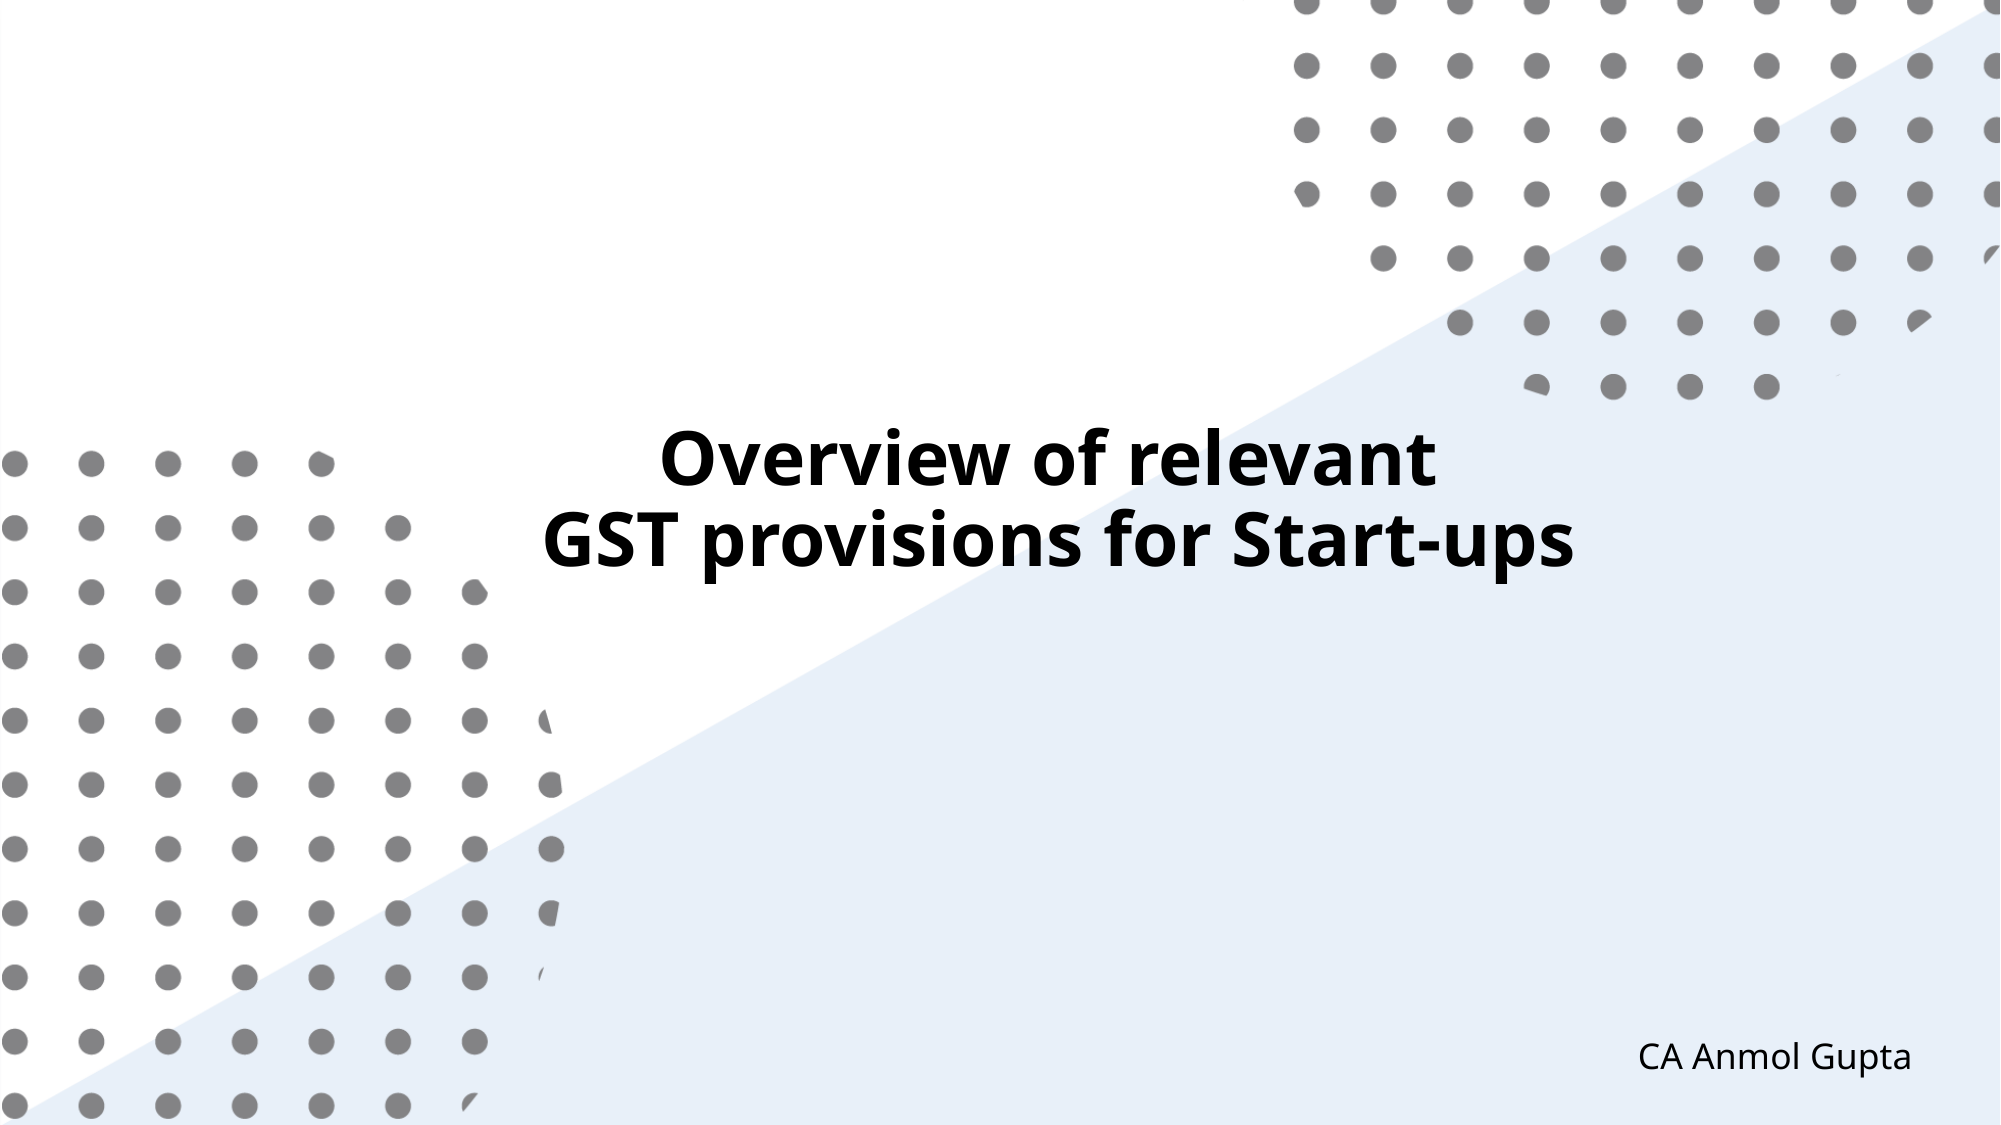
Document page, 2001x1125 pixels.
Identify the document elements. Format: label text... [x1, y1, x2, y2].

text_box CA Anmol Gupta [1623, 1026, 1953, 1084]
picture [0, 0, 2000, 1125]
text_box Overview of relevant GST provisions for Start-ups [375, 370, 1742, 591]
